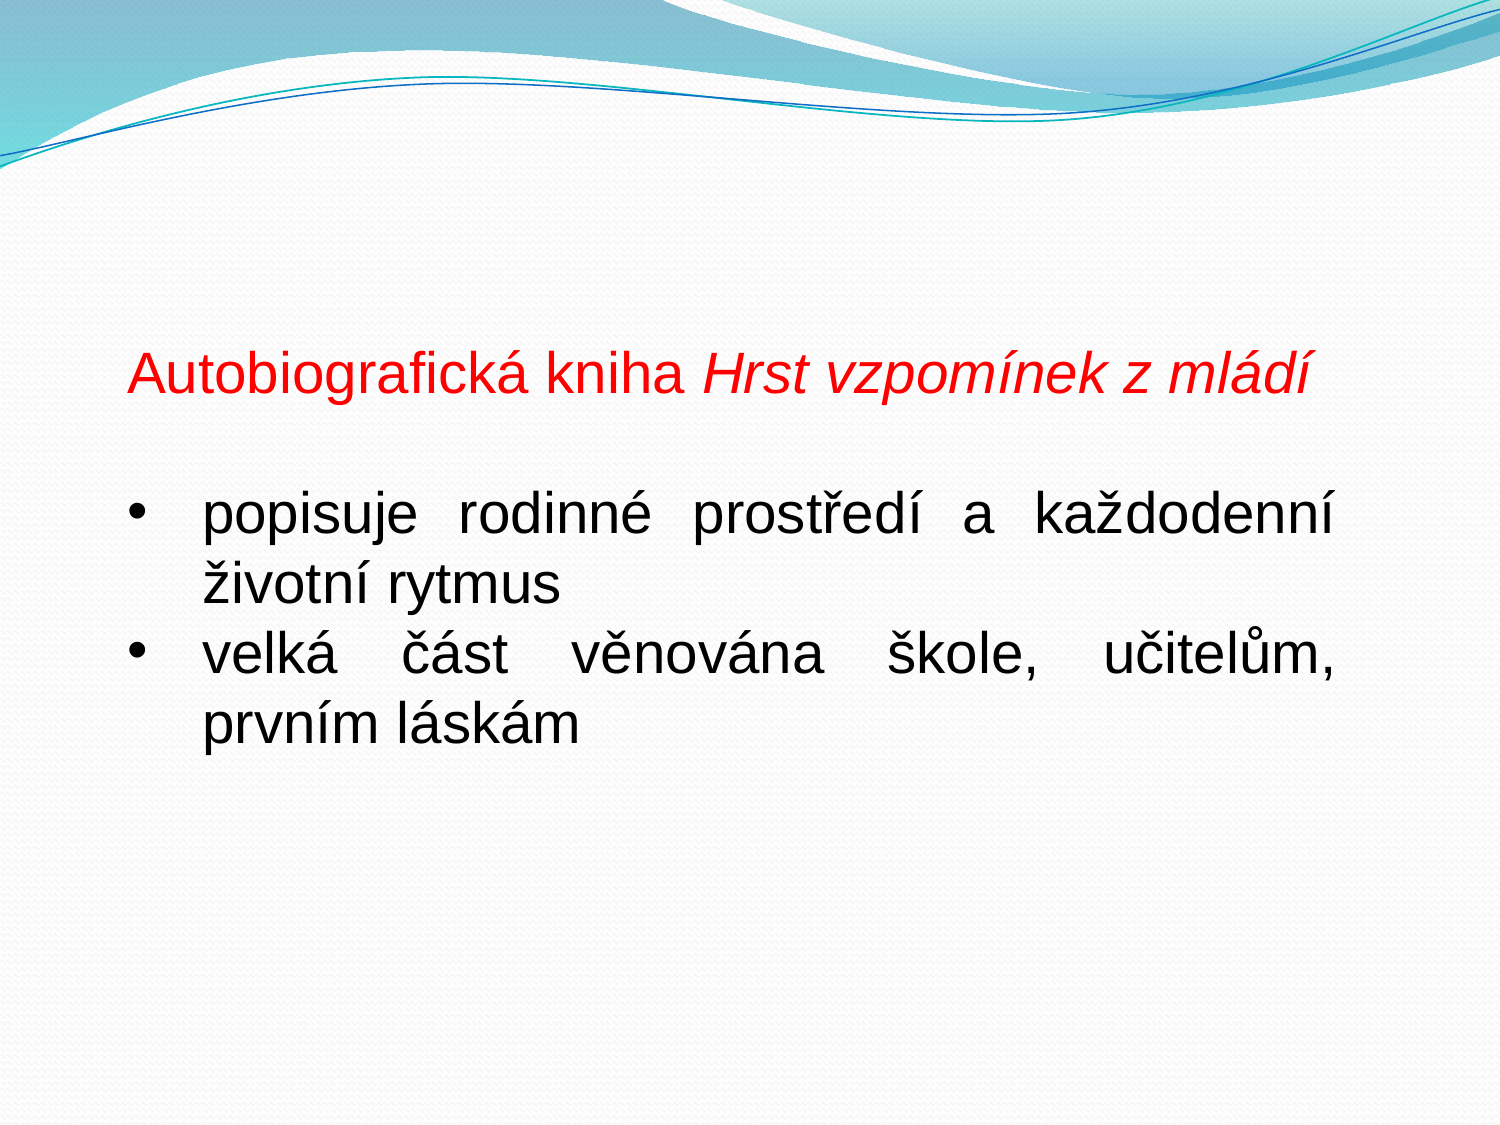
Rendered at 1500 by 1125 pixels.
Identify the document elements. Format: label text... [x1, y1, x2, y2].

text_box Autobiografická kniha Hrst vzpomínek z mládí popisuje rodinné prostředí a každodenní životní rytmus velká část věnována škole, učitelům, prvním láskám [112, 327, 1353, 763]
